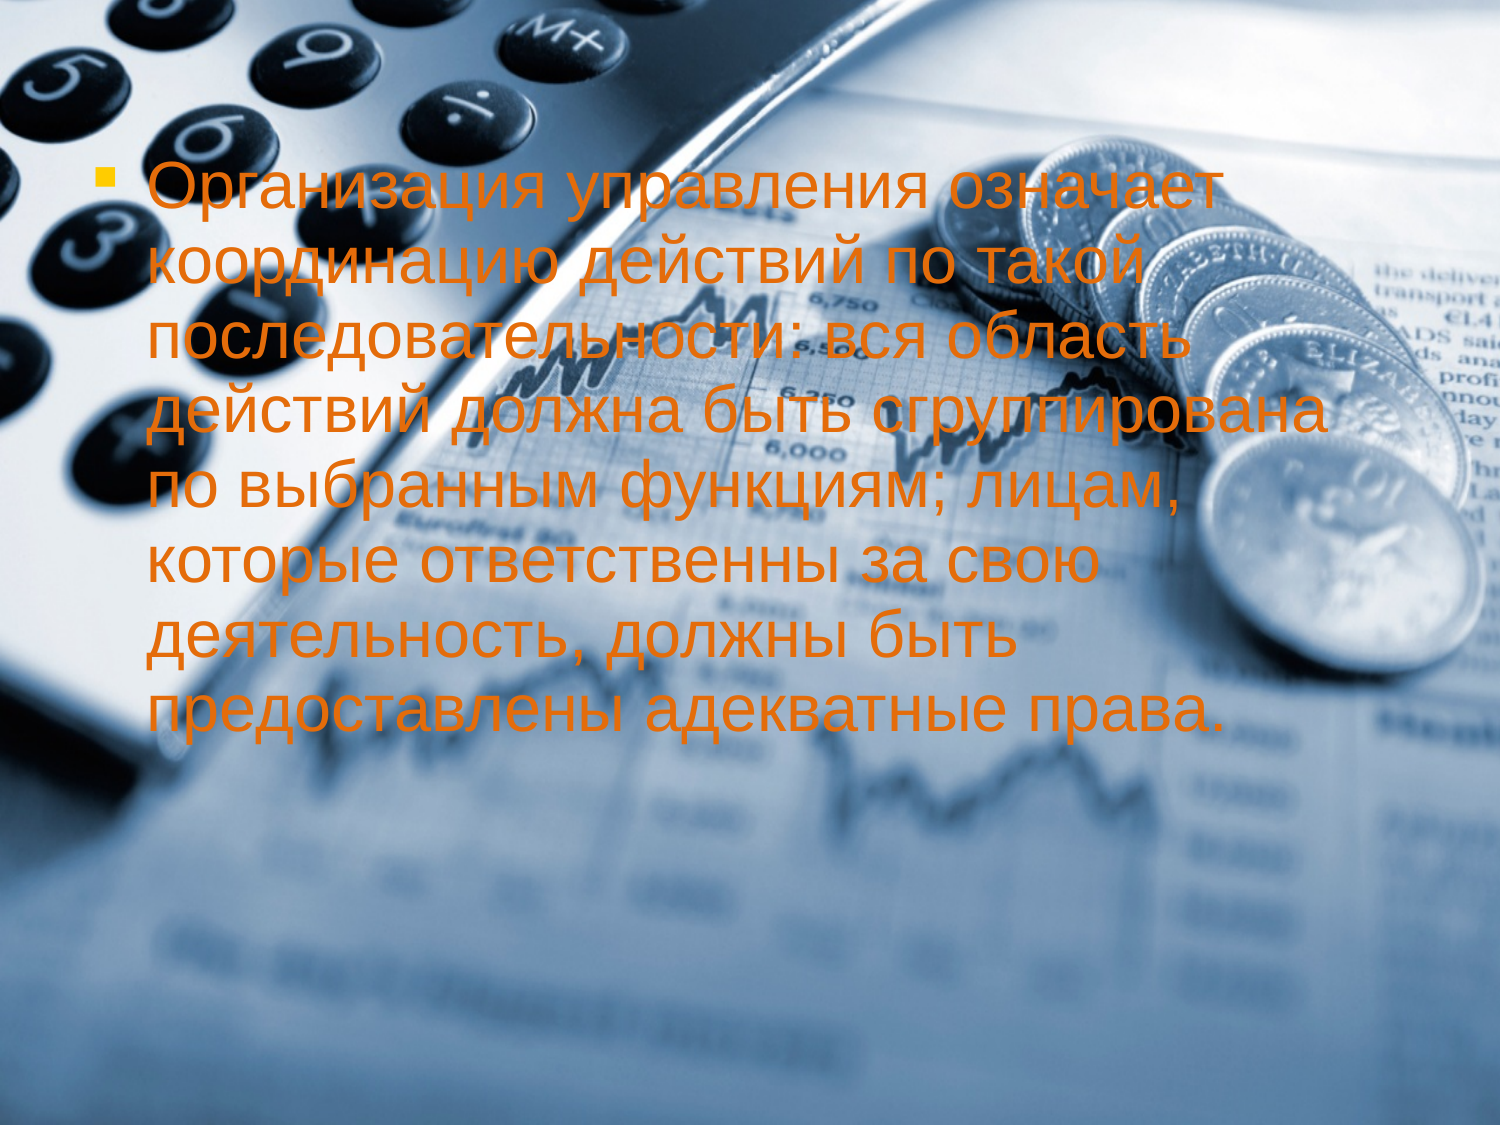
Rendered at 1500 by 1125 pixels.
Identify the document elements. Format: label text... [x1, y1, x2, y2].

list Организация управления означает координацию действий по такой последовательности: вся область действий должна быть сгруппирована по выбранным функциям; лицам, которые ответственны за свою деятельность, должны быть предоставлены адекватные права. [74, 140, 1426, 1006]
picture [0, 0, 1500, 1125]
